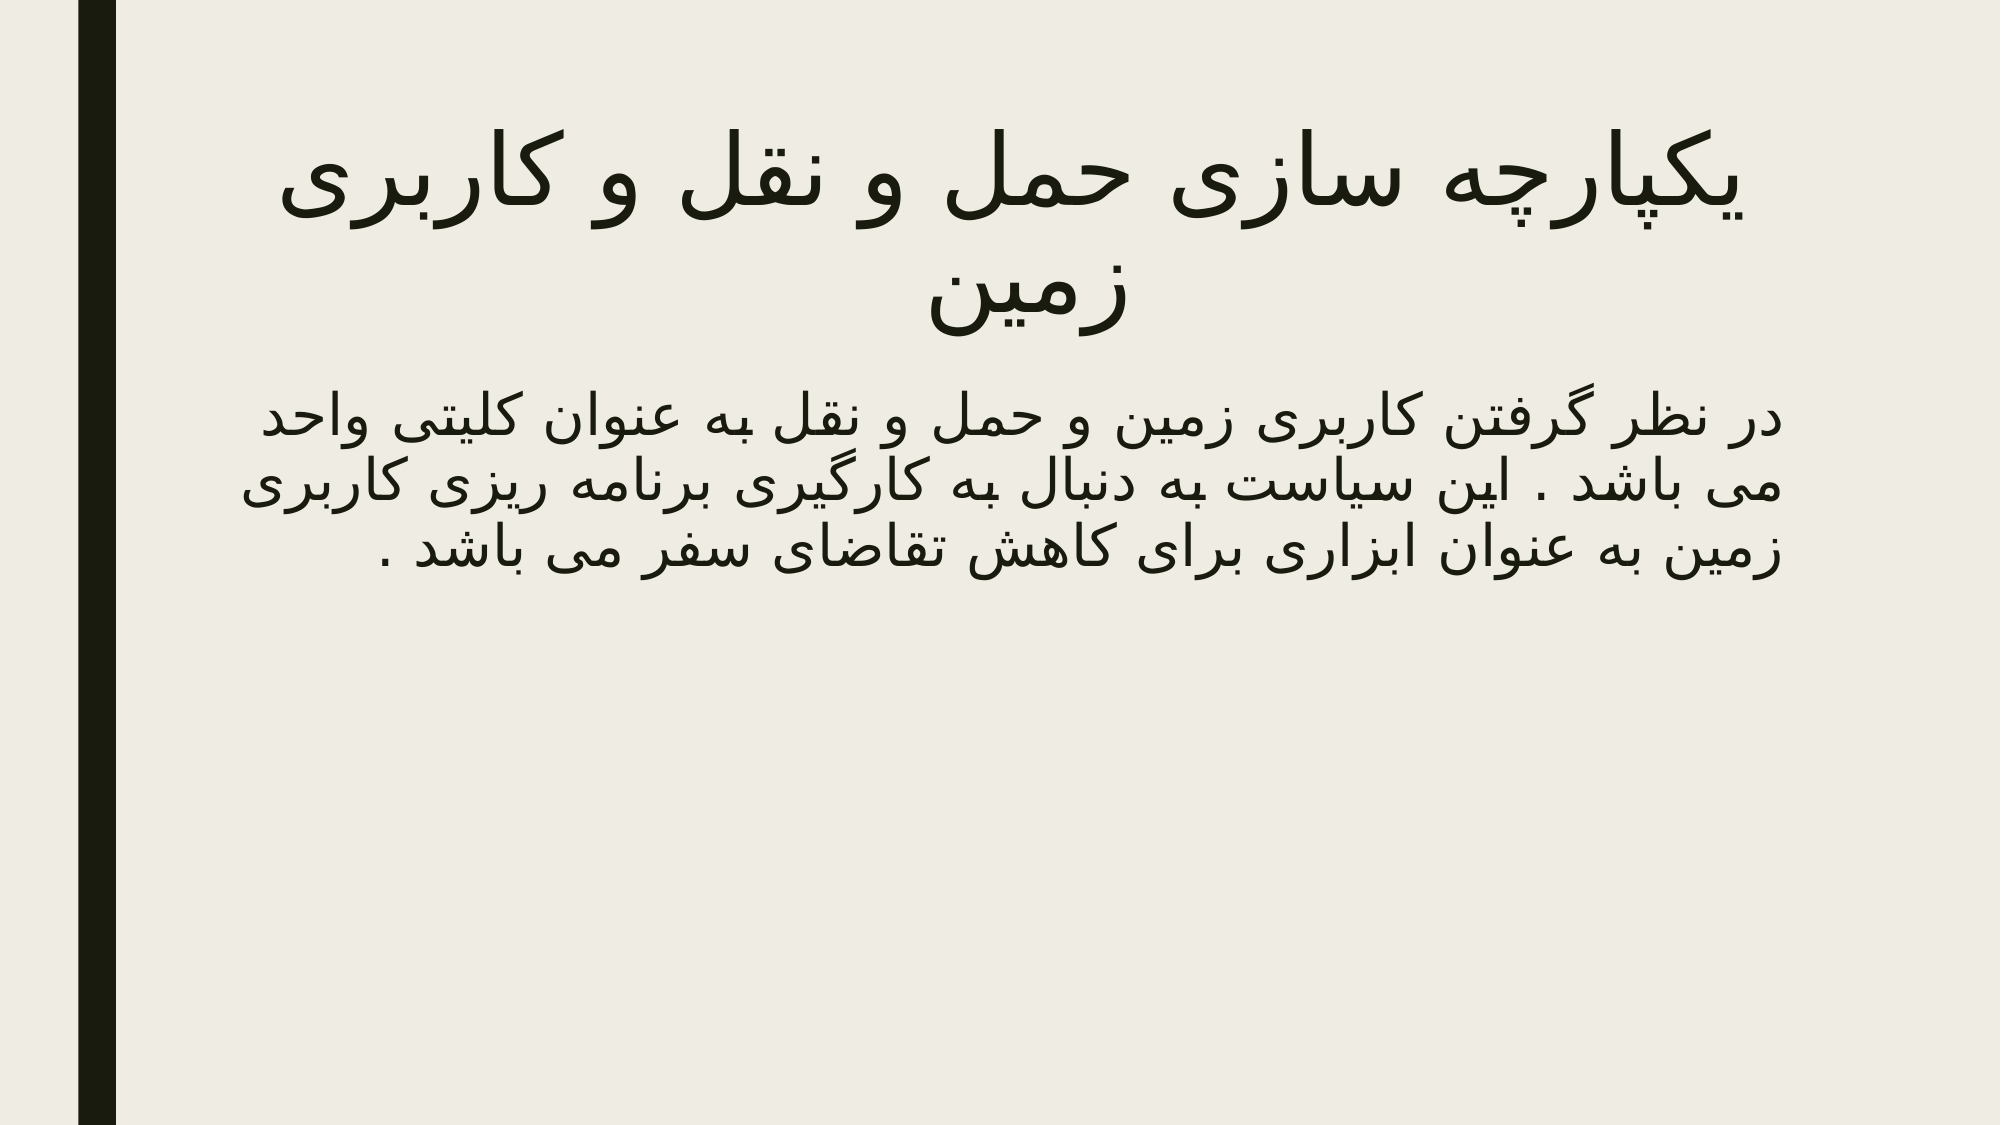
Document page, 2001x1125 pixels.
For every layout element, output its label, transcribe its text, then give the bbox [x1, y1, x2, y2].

title یکپارچه سازی حمل و نقل و کاربری زمین [225, 112, 1800, 357]
list در نظر گرفتن کاربری زمین و حمل و نقل به عنوان کلیتی واحد می باشد . این سیاست به دنبال به کارگیری برنامه ریزی کاربری زمین به عنوان ابزاری برای کاهش تقاضای سفر می باشد . [225, 375, 1800, 963]
